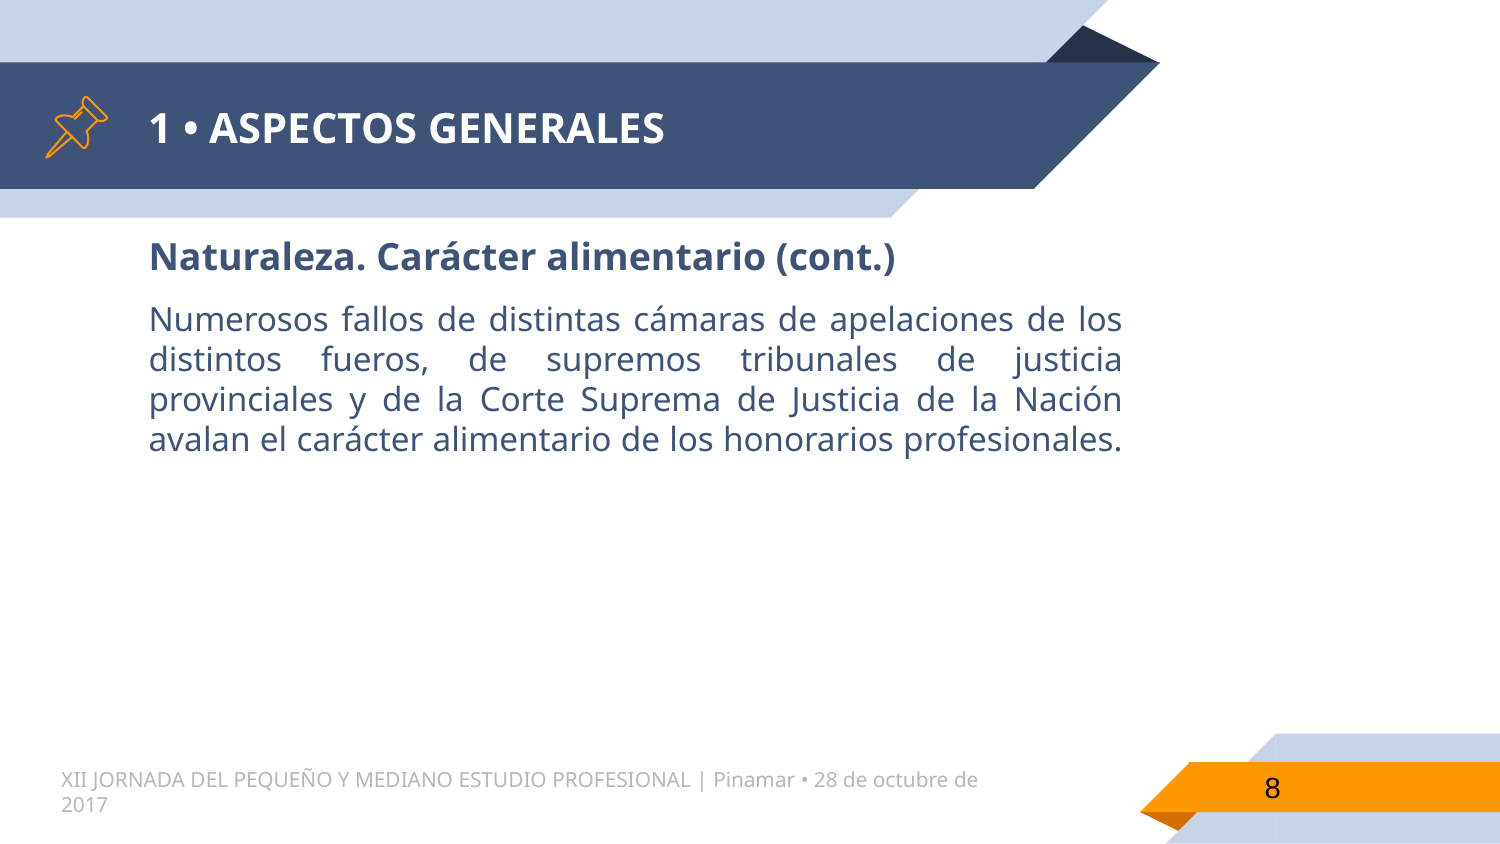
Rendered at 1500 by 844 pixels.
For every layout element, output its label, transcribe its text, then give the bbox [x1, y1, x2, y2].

list Naturaleza. Carácter alimentario (cont.) Numerosos fallos de distintas cámaras de apelaciones de los distintos fueros, de supremos tribunales de justicia provinciales y de la Corte Suprema de Justicia de la Nación avalan el carácter alimentario de los honorarios profesionales. [133, 217, 1140, 800]
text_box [46, 96, 108, 158]
slide_number 8 [1249, 760, 1494, 813]
title 1 • ASPECTOS GENERALES [133, 64, 1035, 190]
